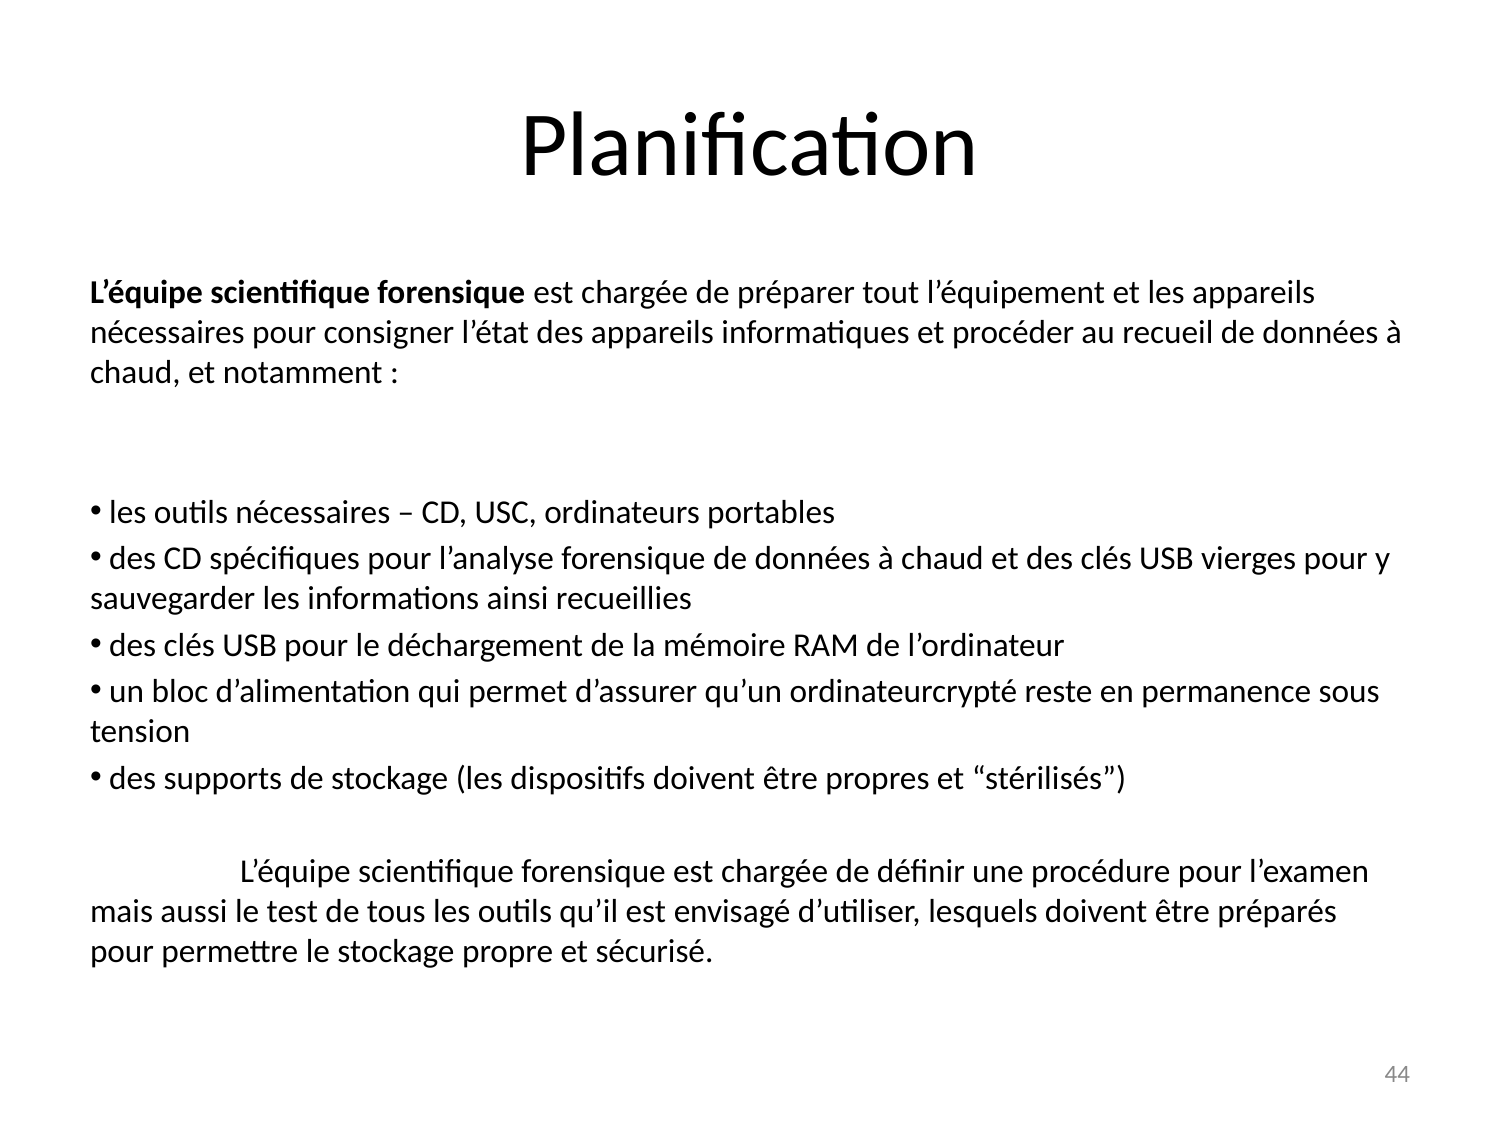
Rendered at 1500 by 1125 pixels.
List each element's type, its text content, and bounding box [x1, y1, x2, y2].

title Planification [75, 45, 1425, 233]
slide_number * [1074, 1042, 1425, 1103]
list L’équipe scientifique forensique est chargée de préparer tout l’équipement et les appareils nécessaires pour consigner l’état des appareils informatiques et procéder au recueil de données à chaud, et notamment : les outils nécessaires – CD, USC, ordinateurs portables des CD spécifiques pour l’analyse forensique de données à chaud et des clés USB vierges pour y sauvegarder les informations ainsi recueillies des clés USB pour le déchargement de la mémoire RAM de l’ordinateur un bloc d’alimentation qui permet d’assurer qu’un ordinateurcrypté reste en permanence sous tension des supports de stockage (les dispositifs doivent être propres et “stérilisés”) L’équipe scientifique forensique est chargée de définir une procédure pour l’examen mais aussi le test de tous les outils qu’il est envisagé d’utiliser, lesquels doivent être préparés pour permettre le stockage propre et sécurisé. [75, 262, 1425, 1005]
